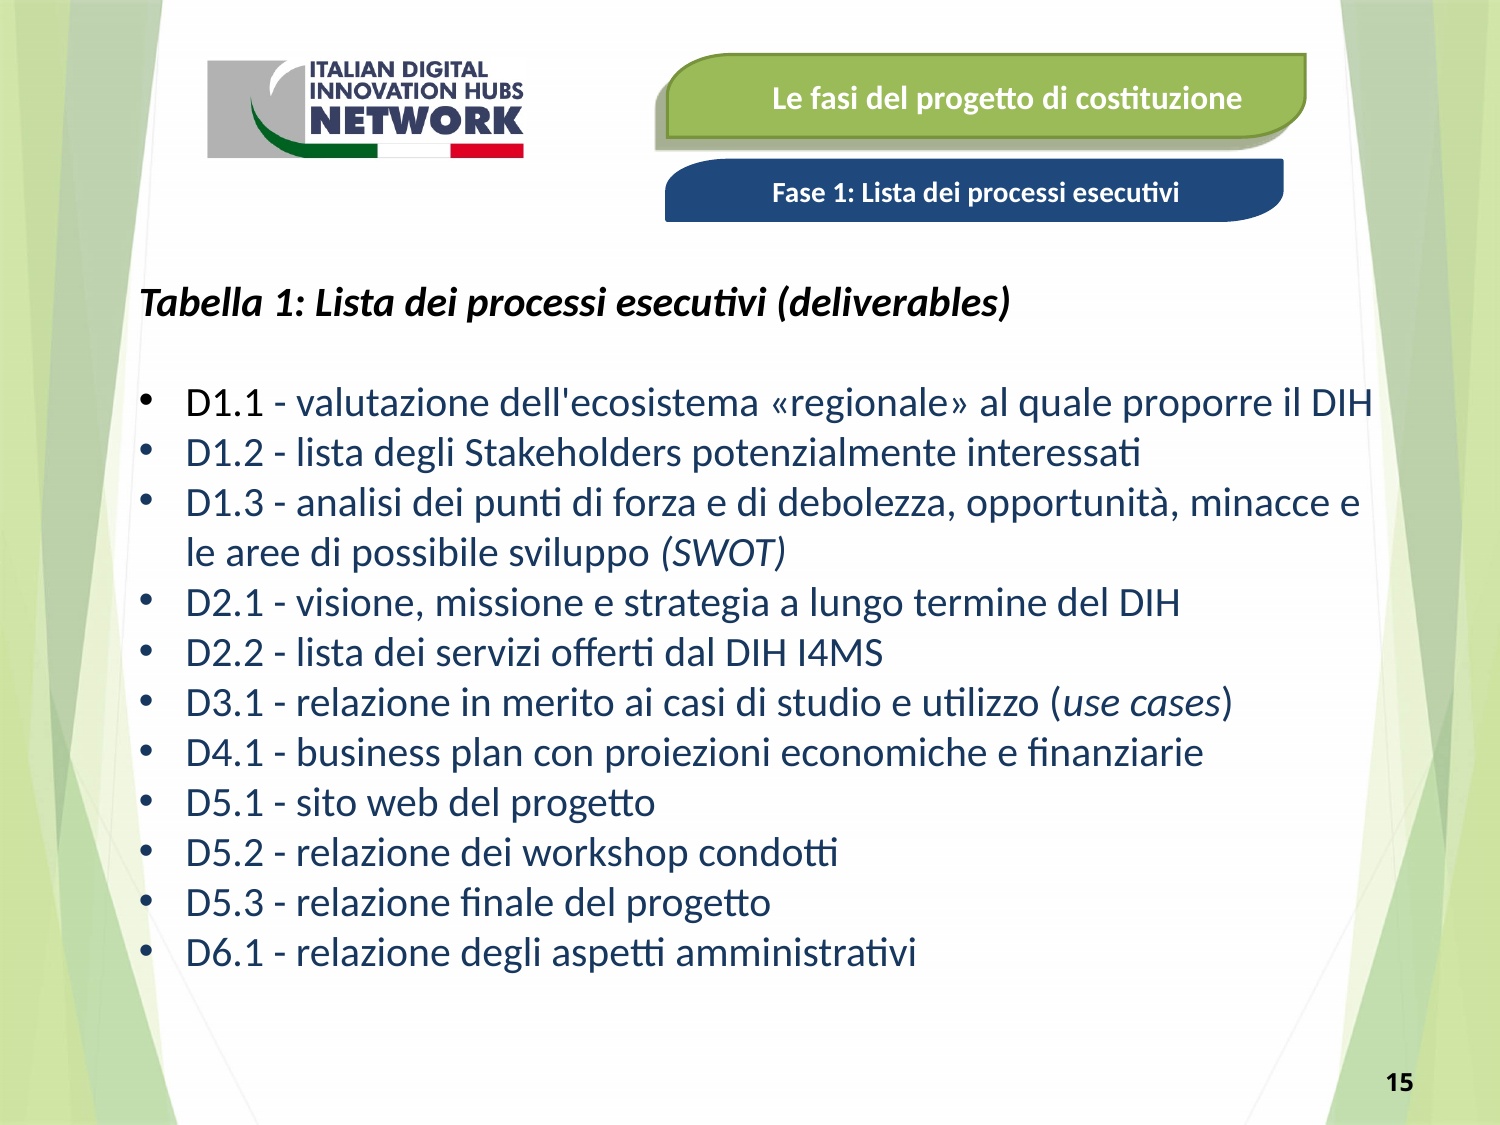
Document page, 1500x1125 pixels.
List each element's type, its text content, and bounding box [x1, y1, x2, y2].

slide_number 15 [1340, 1058, 1459, 1106]
picture [0, 0, 1500, 1125]
text_box Tabella 1: Lista dei processi esecutivi (deliverables) D1.1 - valutazione dell'ecosistema «regionale» al quale proporre il DIH D1.2 - lista degli Stakeholders potenzialmente interessati D1.3 - analisi dei punti di forza e di debolezza, opportunità, minacce e le aree di possibile sviluppo (SWOT) D2.1 - visione, missione e strategia a lungo termine del DIH D2.2 - lista dei servizi offerti dal DIH I4MS D3.1 - relazione in merito ai casi di studio e utilizzo (use cases) D4.1 - business plan con proiezioni economiche e finanziarie D5.1 - sito web del progetto D5.2 - relazione dei workshop condotti D5.3 - relazione finale del progetto D6.1 - relazione degli aspetti amministrativi [123, 267, 1412, 983]
text_box Fase 1: Lista dei processi esecutivi [665, 158, 1284, 222]
text_box Le fasi del progetto di costituzione [667, 54, 1306, 138]
